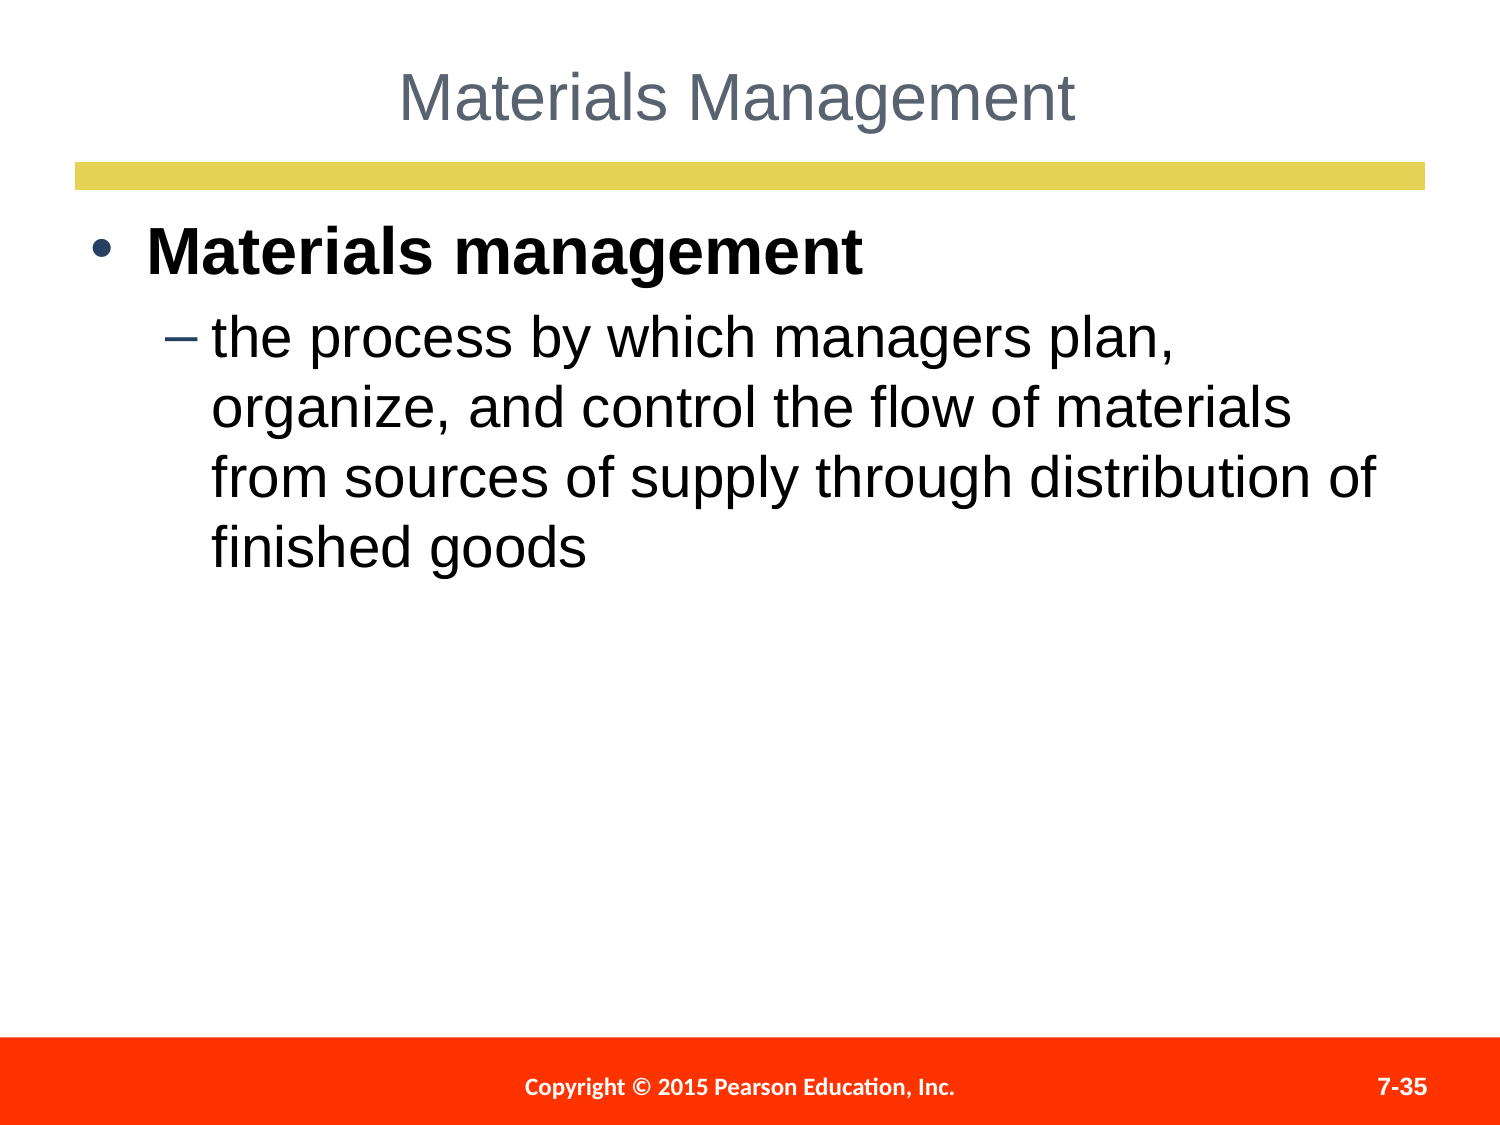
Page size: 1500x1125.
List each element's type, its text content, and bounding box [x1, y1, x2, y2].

title Materials Management [62, 0, 1413, 188]
list Materials management the process by which managers plan, organize, and control the flow of materials from sources of supply through distribution of finished goods [74, 199, 1426, 1006]
picture [75, 162, 1425, 190]
